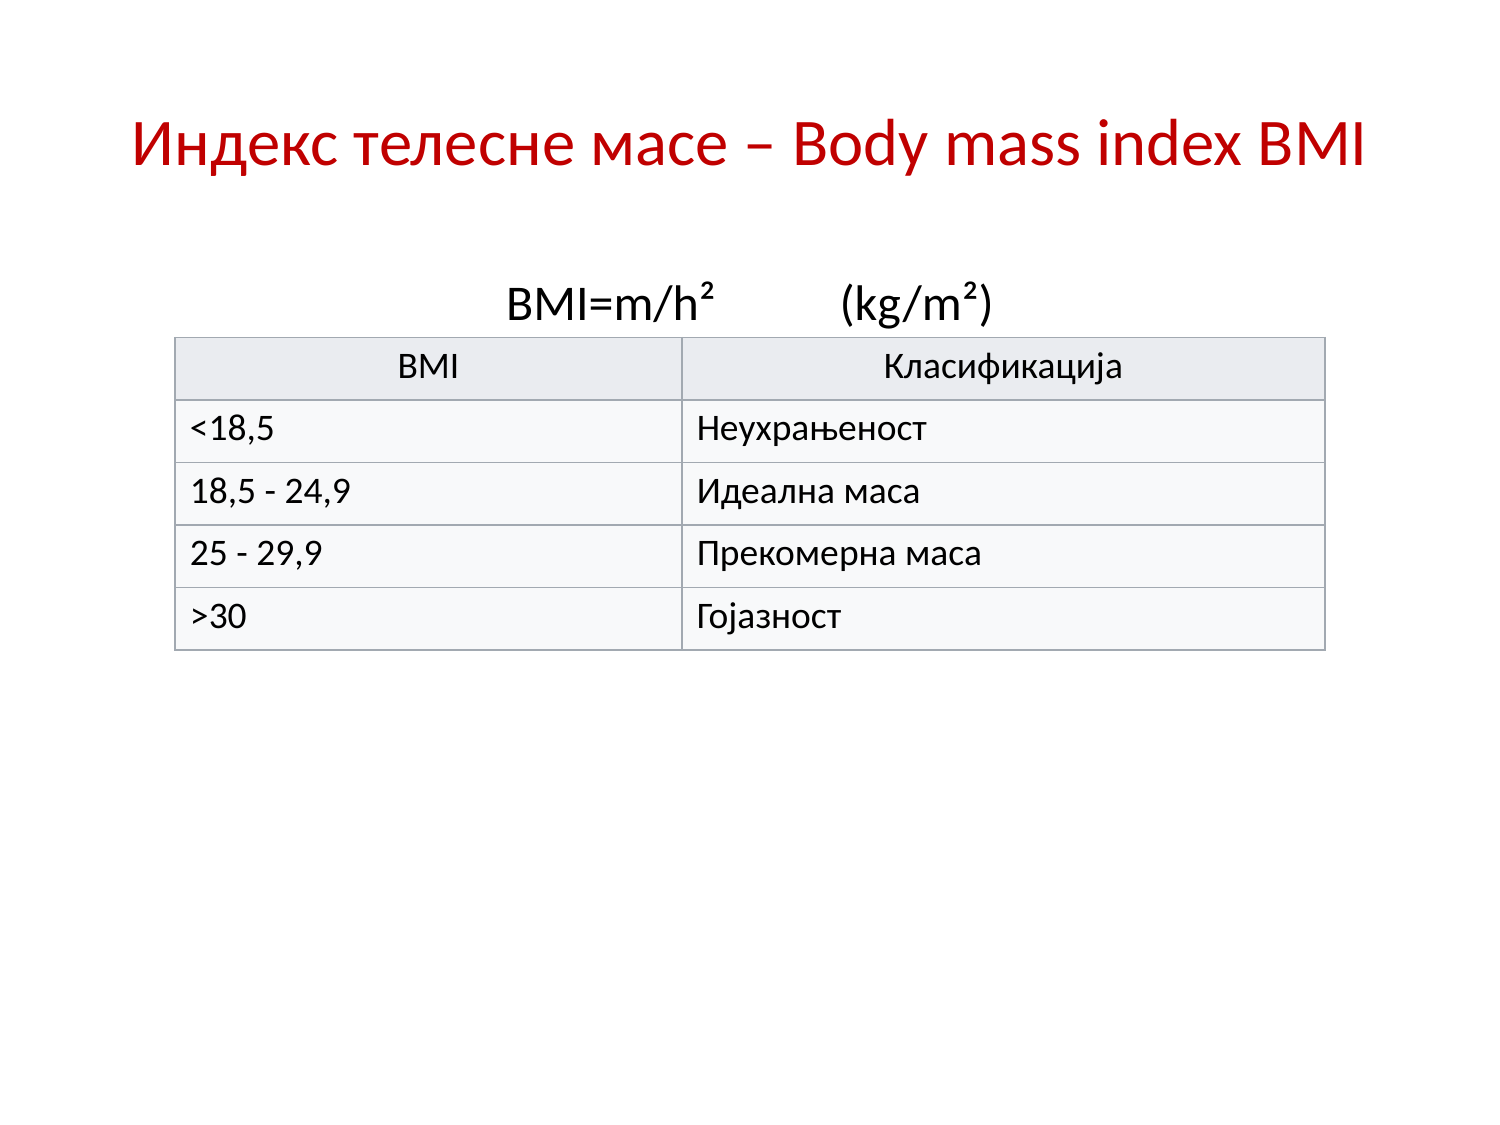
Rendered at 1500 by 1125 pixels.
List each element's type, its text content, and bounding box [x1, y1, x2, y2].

table_cell Идеална маса [683, 463, 1324, 524]
table_cell <18,5 [176, 401, 681, 462]
table_cell 25 - 29,9 [176, 526, 681, 587]
table_cell Гојазност [683, 588, 1324, 649]
table_header Класификација [683, 338, 1324, 399]
table_header BMI [176, 338, 681, 399]
list BMI=m/h² (kg/m²) [75, 262, 1425, 1005]
table_cell >30 [176, 588, 681, 649]
table_cell Прекомерна маса [683, 526, 1324, 587]
table_cell 18,5 - 24,9 [176, 463, 681, 524]
table_cell Неухрањеност [683, 401, 1324, 462]
title Индекс телесне масе – Body mass index BMI [75, 45, 1425, 233]
